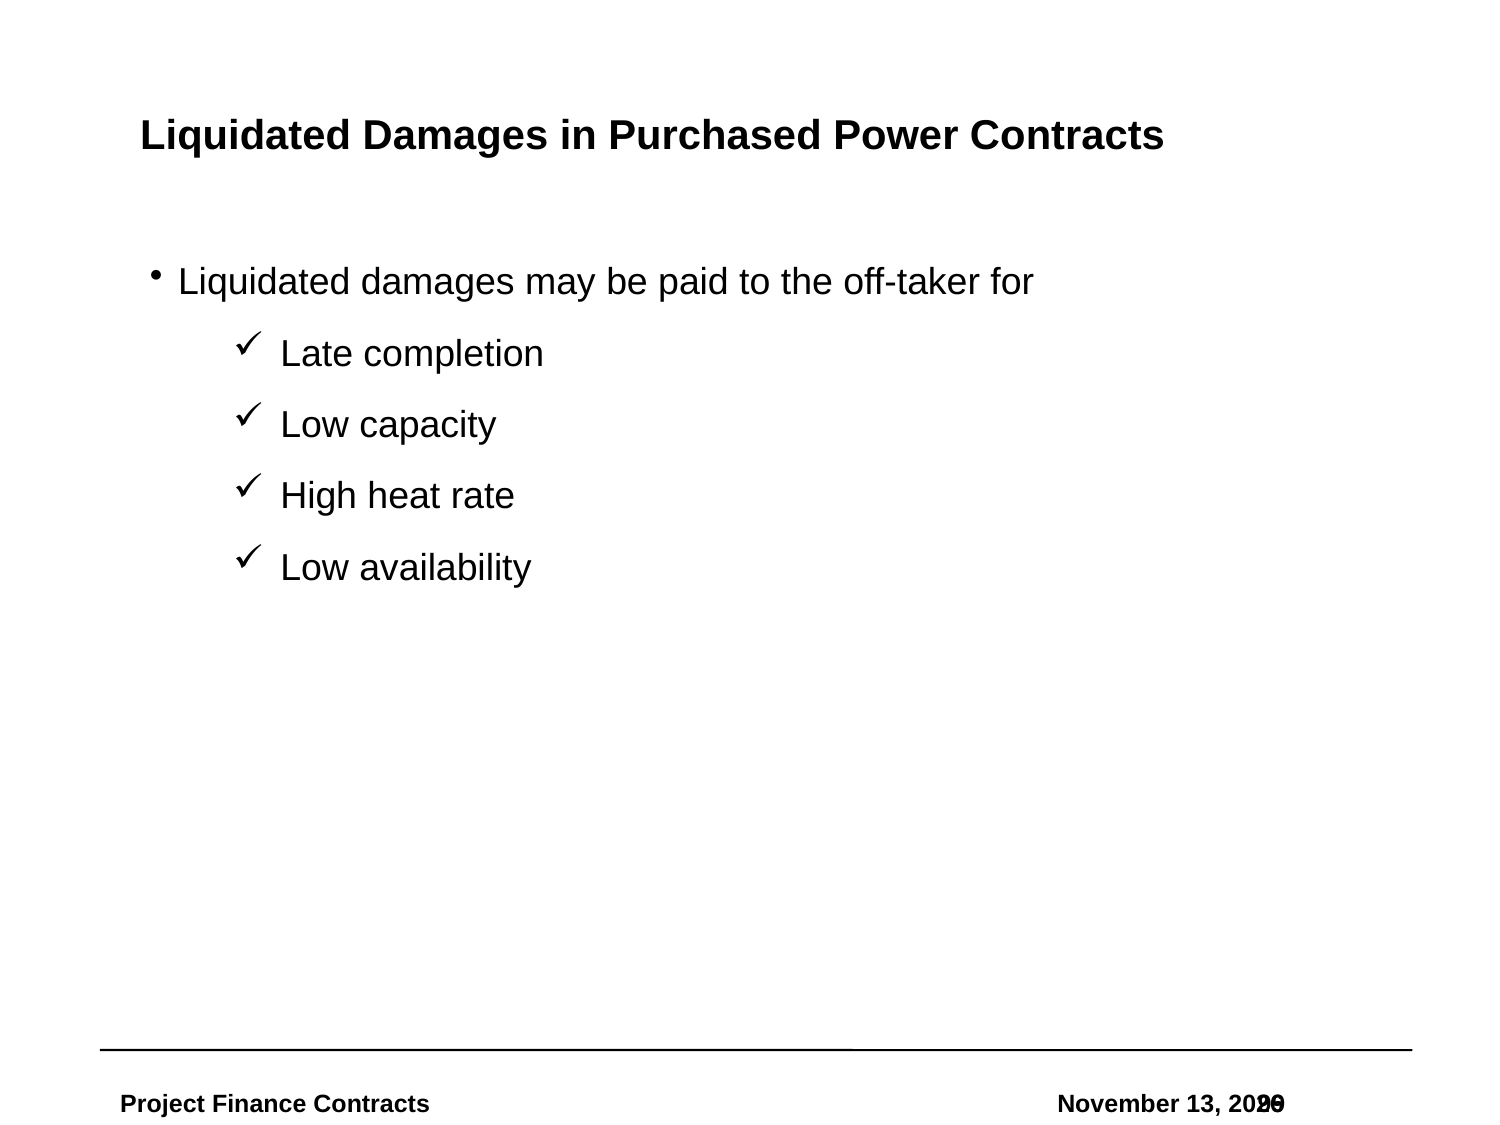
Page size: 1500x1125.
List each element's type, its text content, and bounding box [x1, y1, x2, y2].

title Liquidated Damages in Purchased Power Contracts [124, 99, 1288, 226]
list Liquidated damages may be paid to the off-taker for Late completion Low capacity High heat rate Low availability [124, 249, 1376, 1001]
